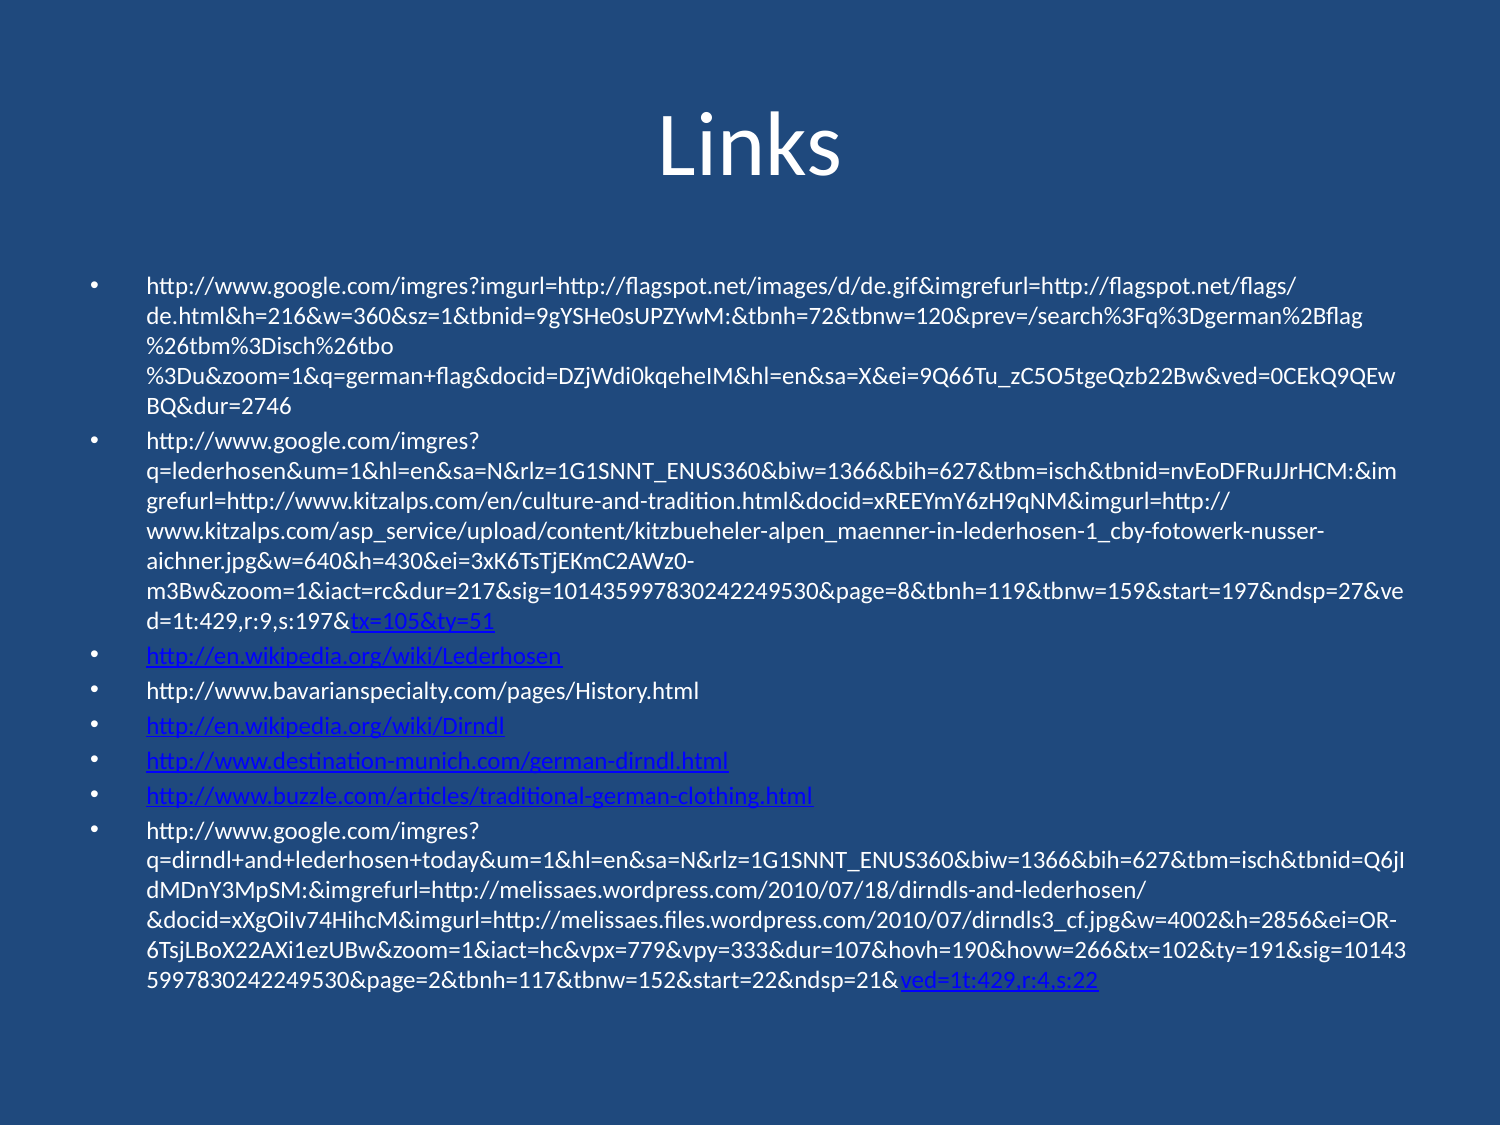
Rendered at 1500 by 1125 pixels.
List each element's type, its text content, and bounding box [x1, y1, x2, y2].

title Links [74, 44, 1426, 233]
list http://www.google.com/imgres?imgurl=http://flagspot.net/images/d/de.gif&imgrefurl=http://flagspot.net/flags/de.html&h=216&w=360&sz=1&tbnid=9gYSHe0sUPZYwM:&tbnh=72&tbnw=120&prev=/search%3Fq%3Dgerman%2Bflag%26tbm%3Disch%26tbo%3Du&zoom=1&q=german+flag&docid=DZjWdi0kqeheIM&hl=en&sa=X&ei=9Q66Tu_zC5O5tgeQzb22Bw&ved=0CEkQ9QEwBQ&dur=2746 http://www.google.com/imgres?q=lederhosen&um=1&hl=en&sa=N&rlz=1G1SNNT_ENUS360&biw=1366&bih=627&tbm=isch&tbnid=nvEoDFRuJJrHCM:&imgrefurl=http://www.kitzalps.com/en/culture-and-tradition.html&docid=xREEYmY6zH9qNM&imgurl=http://www.kitzalps.com/asp_service/upload/content/kitzbueheler-alpen_maenner-in-lederhosen-1_cby-fotowerk-nusser-aichner.jpg&w=640&h=430&ei=3xK6TsTjEKmC2AWz0-m3Bw&zoom=1&iact=rc&dur=217&sig=101435997830242249530&page=8&tbnh=119&tbnw=159&start=197&ndsp=27&ved=1t:429,r:9,s:197&tx=105&ty=51 http://en.wikipedia.org/wiki/Lederhosen http://www.bavarianspecialty.com/pages/History.html http://en.wikipedia.org/wiki/Dirndl http://www.destination-munich.com/german-dirndl.html http://www.buzzle.com/articles/traditional-german-clothing.html http://www.google.com/imgres?q=dirndl+and+lederhosen+today&um=1&hl=en&sa=N&rlz=1G1SNNT_ENUS360&biw=1366&bih=627&tbm=isch&tbnid=Q6jIdMDnY3MpSM:&imgrefurl=http://melissaes.wordpress.com/2010/07/18/dirndls-and-lederhosen/&docid=xXgOiIv74HihcM&imgurl=http://melissaes.files.wordpress.com/2010/07/dirndls3_cf.jpg&w=4002&h=2856&ei=OR-6TsjLBoX22AXi1ezUBw&zoom=1&iact=hc&vpx=779&vpy=333&dur=107&hovh=190&hovw=266&tx=102&ty=191&sig=101435997830242249530&page=2&tbnh=117&tbnw=152&start=22&ndsp=21&ved=1t:429,r:4,s:22 [74, 262, 1426, 1006]
